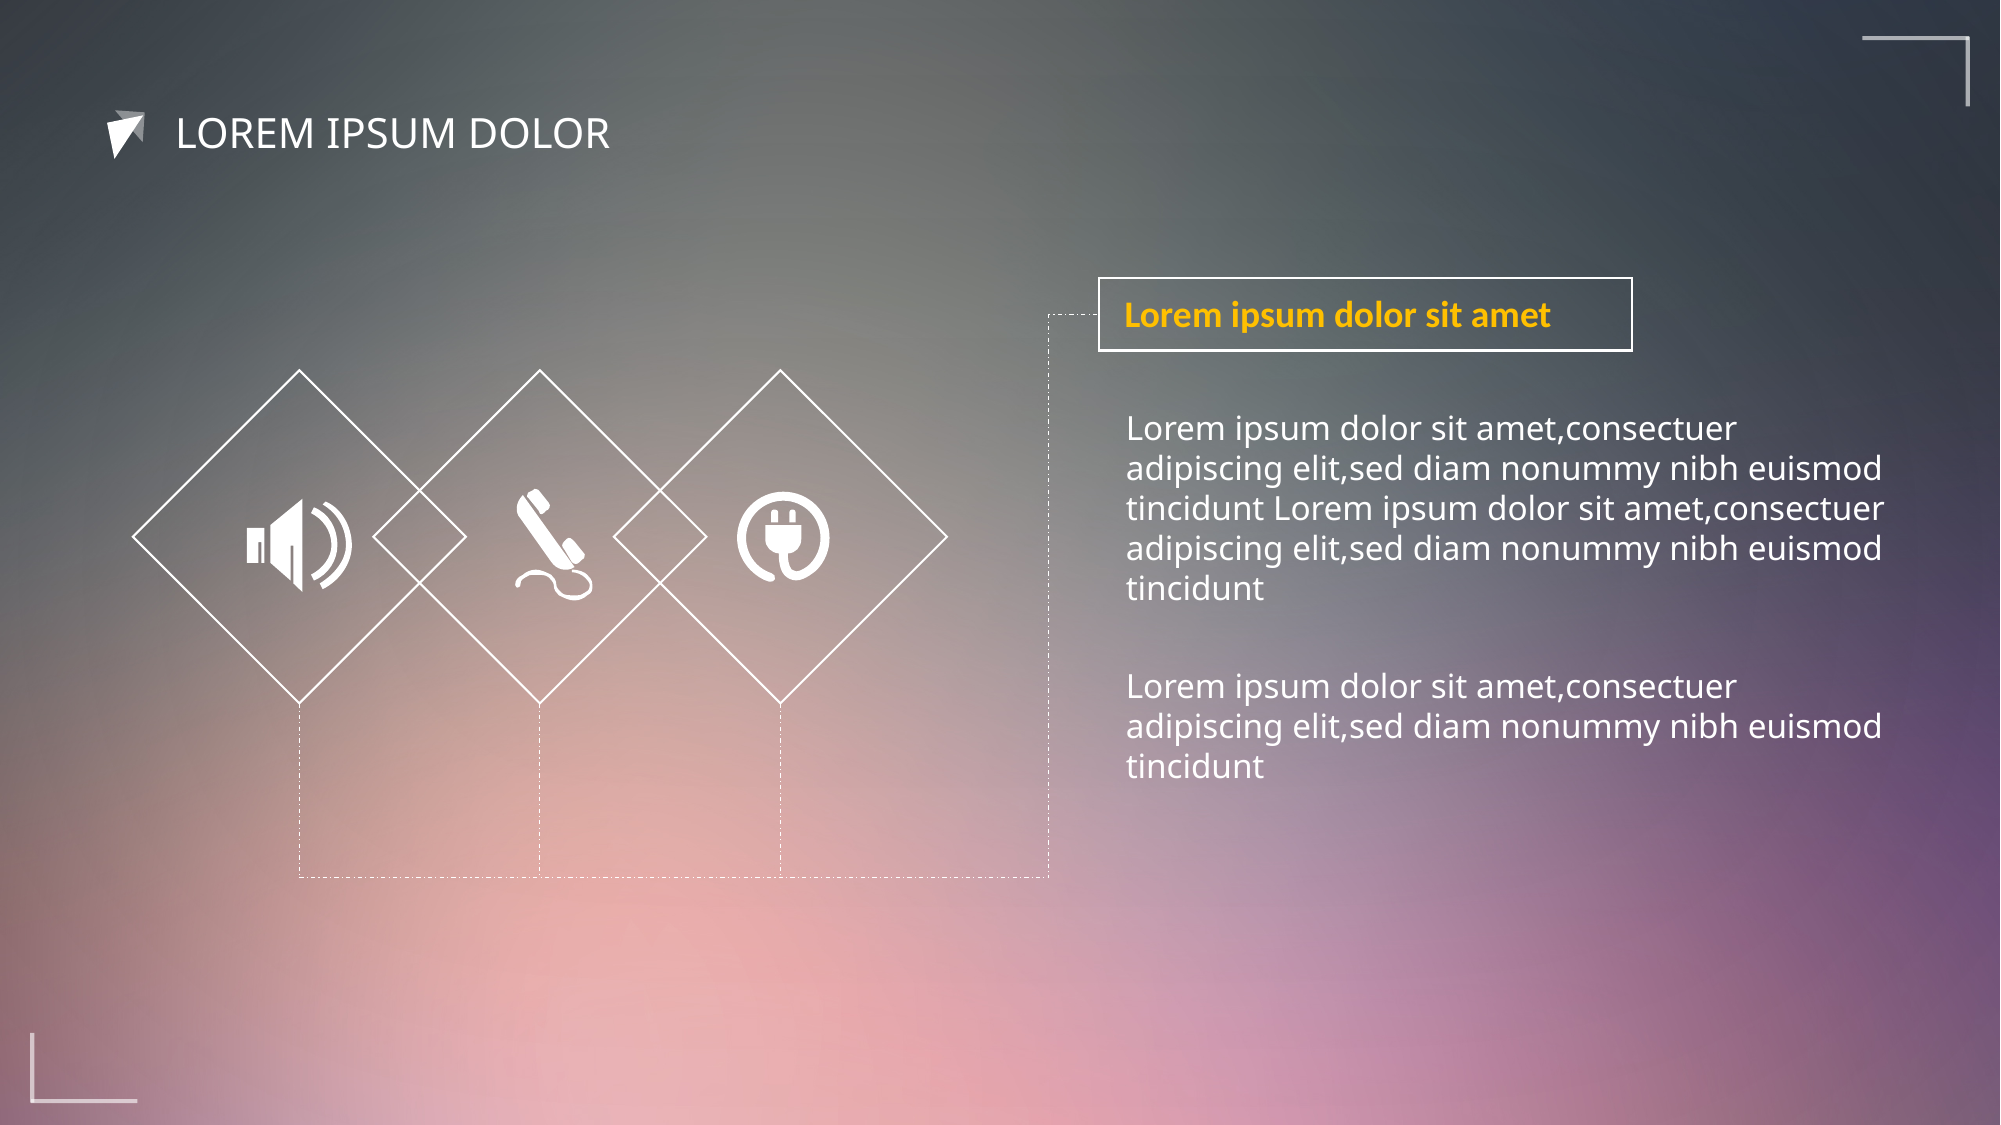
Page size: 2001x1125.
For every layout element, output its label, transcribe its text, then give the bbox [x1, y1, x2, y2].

picture [0, 0, 2000, 1125]
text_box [515, 487, 593, 601]
text_box Lorem ipsum dolor sit amet,consectuer adipiscing elit,sed diam nonummy nibh euismod tincidunt [1111, 658, 1906, 793]
text_box Lorem ipsum dolor sit amet [1109, 282, 1635, 343]
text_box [737, 491, 830, 582]
text_box [131, 368, 420, 705]
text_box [246, 498, 352, 593]
text_box [1098, 277, 1633, 352]
text_box [612, 368, 949, 705]
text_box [110, 99, 647, 165]
text_box [371, 368, 660, 705]
text_box Lorem ipsum dolor sit amet,consectuer adipiscing elit,sed diam nonummy nibh euismod tincidunt Lorem ipsum dolor sit amet,consectuer adipiscing elit,sed diam nonummy nibh euismod tincidunt [1111, 399, 1906, 614]
